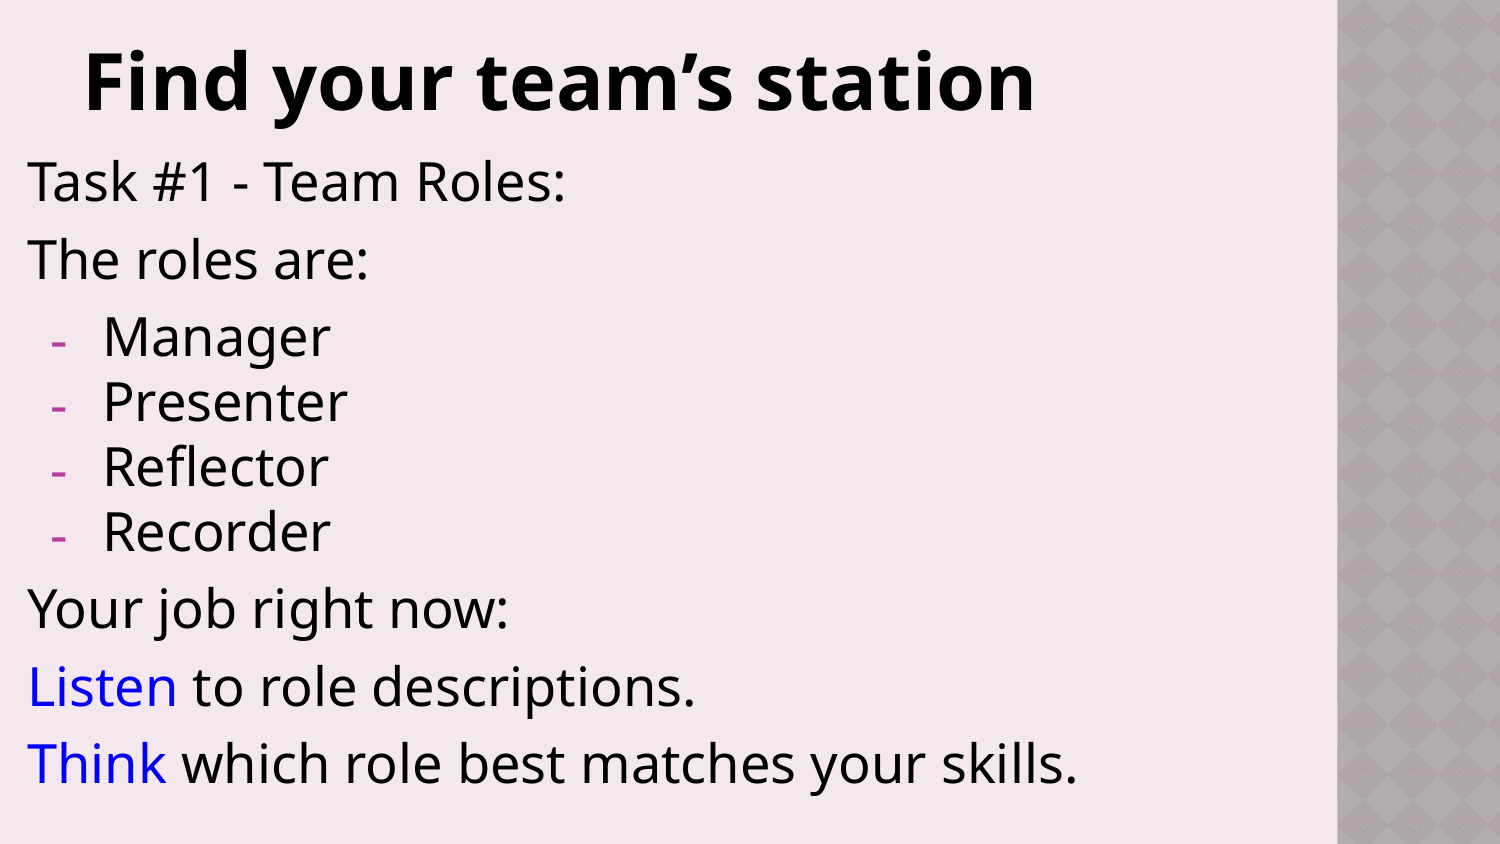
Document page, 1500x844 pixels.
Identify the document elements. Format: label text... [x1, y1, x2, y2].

list Task #1 - Team Roles: The roles are: Manager Presenter Reflector Recorder Your job right now: Listen to role descriptions. Think which role best matches your skills. [12, 140, 1322, 830]
title Find your team’s station [75, 39, 1263, 127]
